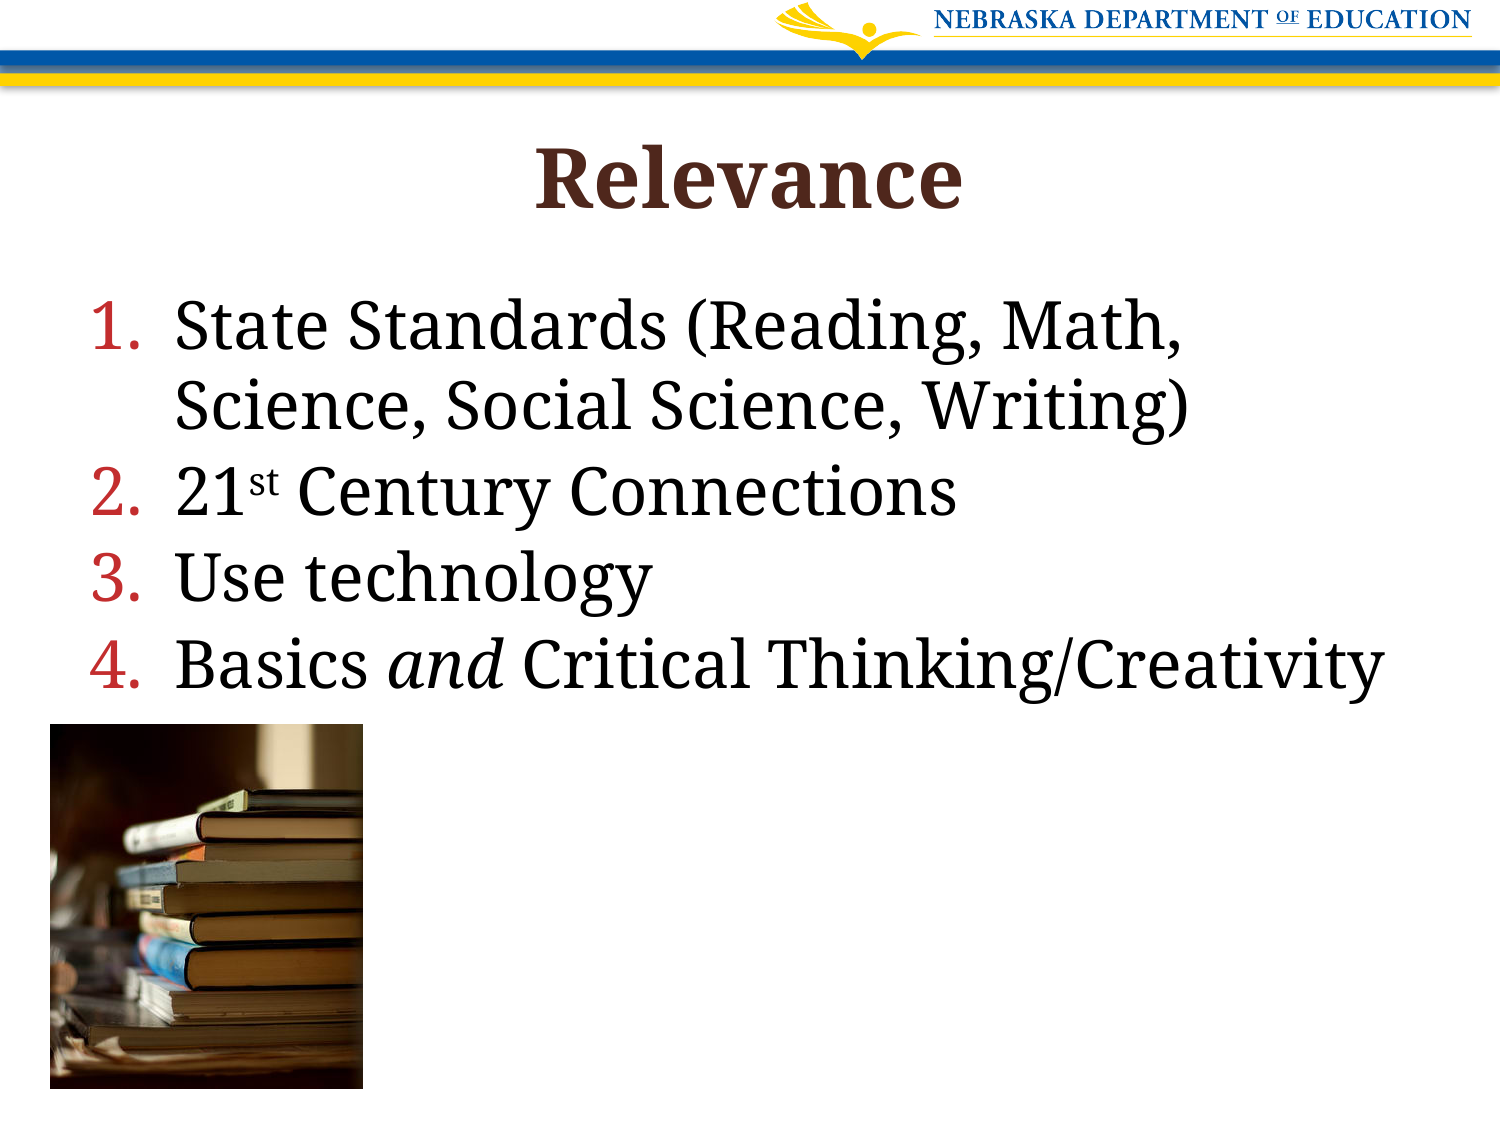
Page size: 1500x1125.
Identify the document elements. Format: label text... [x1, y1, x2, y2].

list State Standards (Reading, Math, Science, Social Science, Writing) 21st Century Connections Use technology Basics and Critical Thinking/Creativity [75, 275, 1425, 985]
picture [774, 0, 1500, 69]
picture [49, 724, 363, 1089]
title Relevance [75, 87, 1425, 263]
